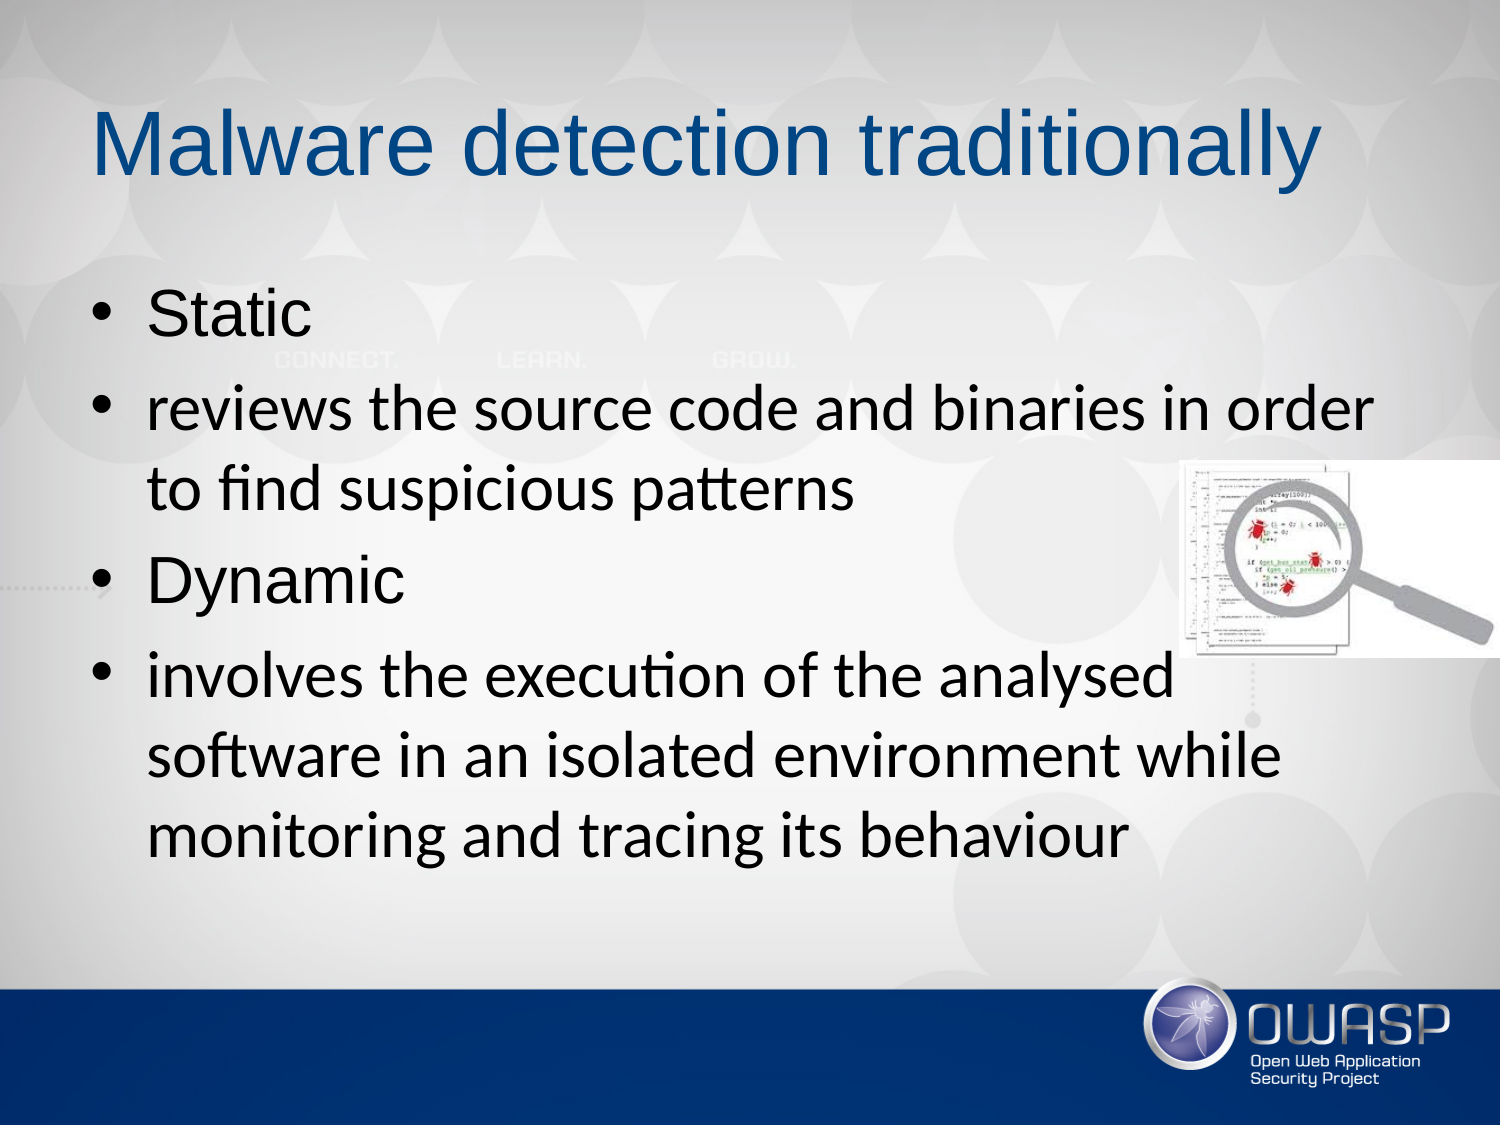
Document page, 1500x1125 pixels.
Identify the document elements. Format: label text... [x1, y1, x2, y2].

title Malware detection traditionally [75, 45, 1425, 233]
list Static reviews the source code and binaries in order to find suspicious patterns Dynamic involves the execution of the analysed software in an isolated environment while monitoring and tracing its behaviour [75, 262, 1425, 940]
picture [0, 0, 1500, 1125]
